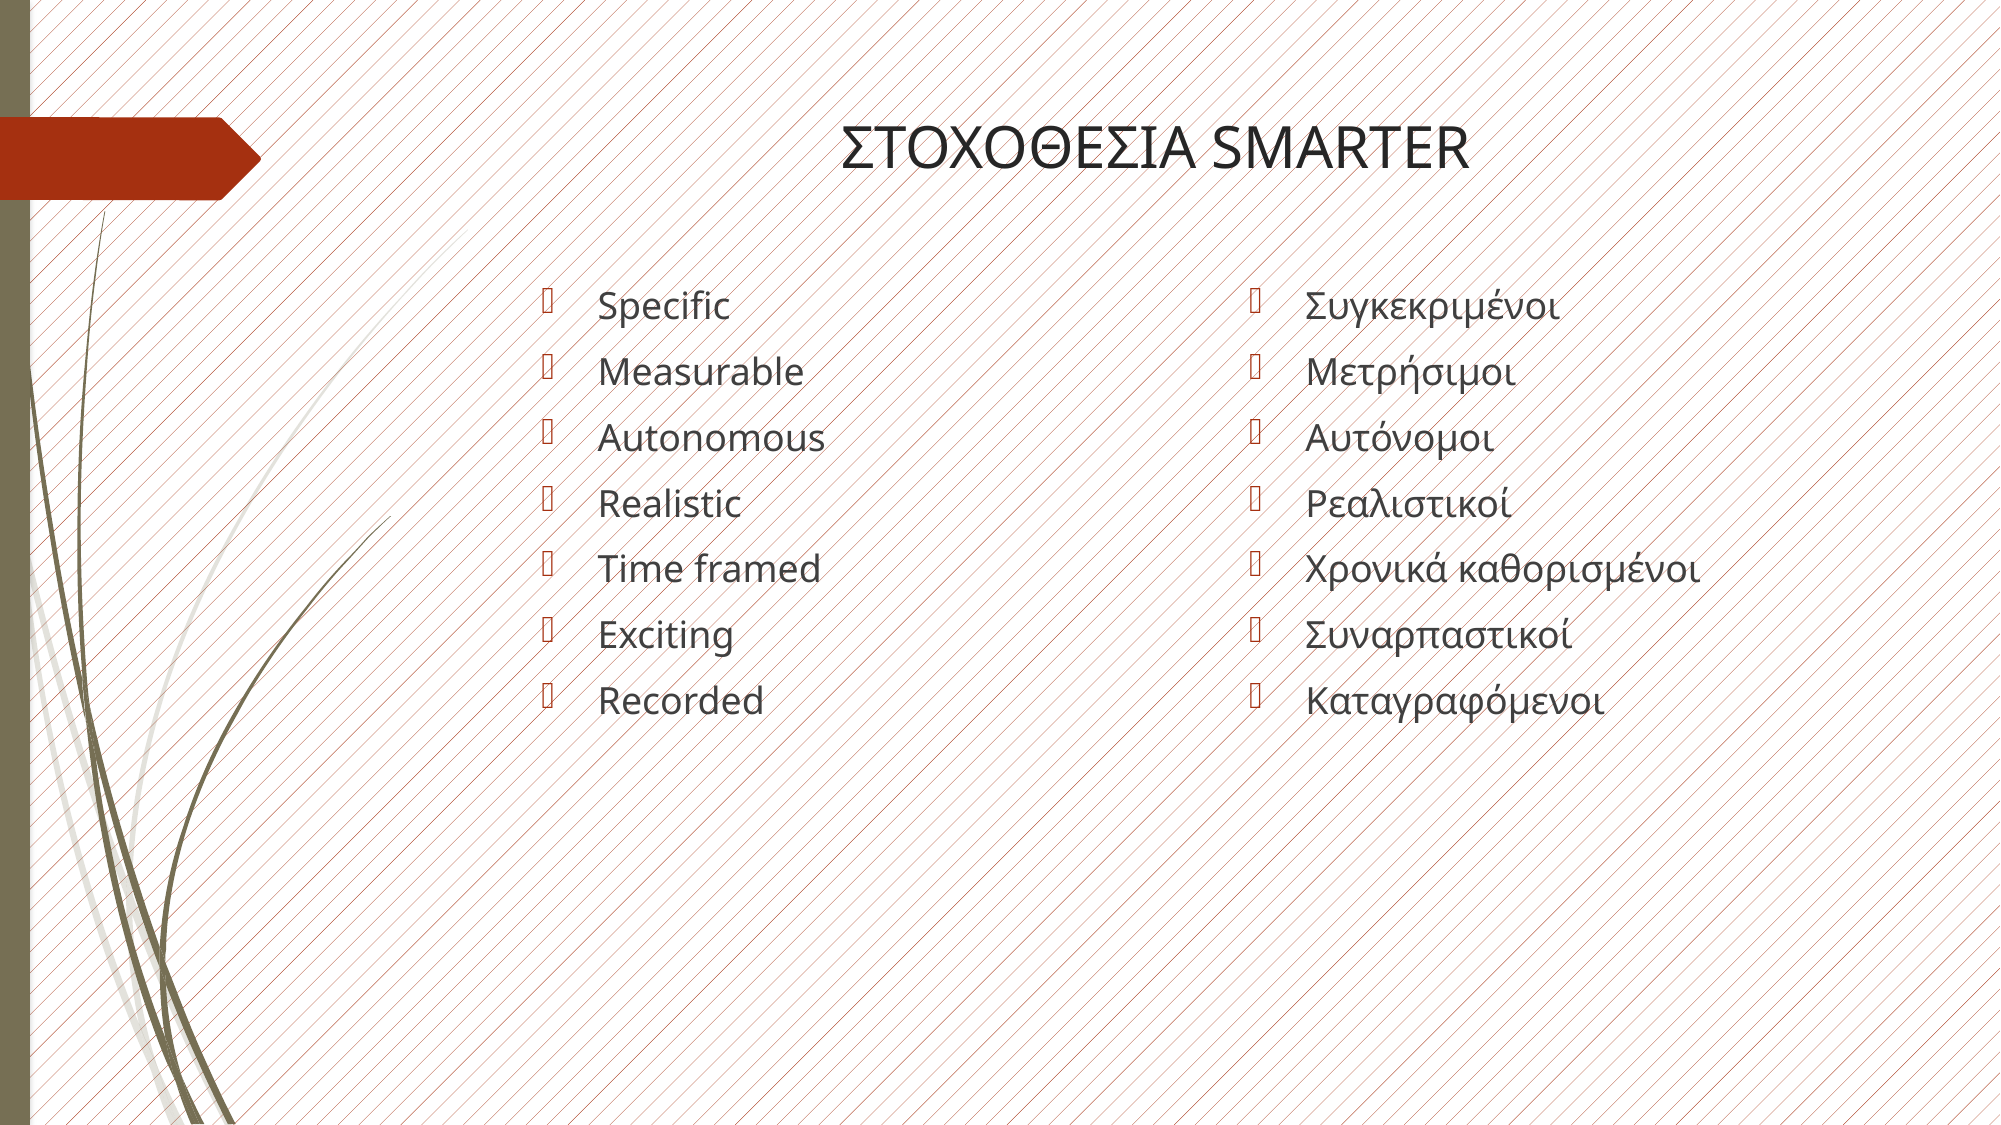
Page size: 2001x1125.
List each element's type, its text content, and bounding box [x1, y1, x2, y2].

title ΣΤΟΧΟΘΕΣΙΑ SMARTER [425, 102, 1888, 211]
list Συγκεκριμένοι Μετρήσιμοι Αυτόνομοι Ρεαλιστικοί Χρονικά καθορισμένοι Συναρπαστικοί Καταγραφόμενοι [1234, 274, 1942, 895]
list Specific Measurable Autonomous Realistic Time framed Exciting Recorded [526, 274, 1234, 895]
